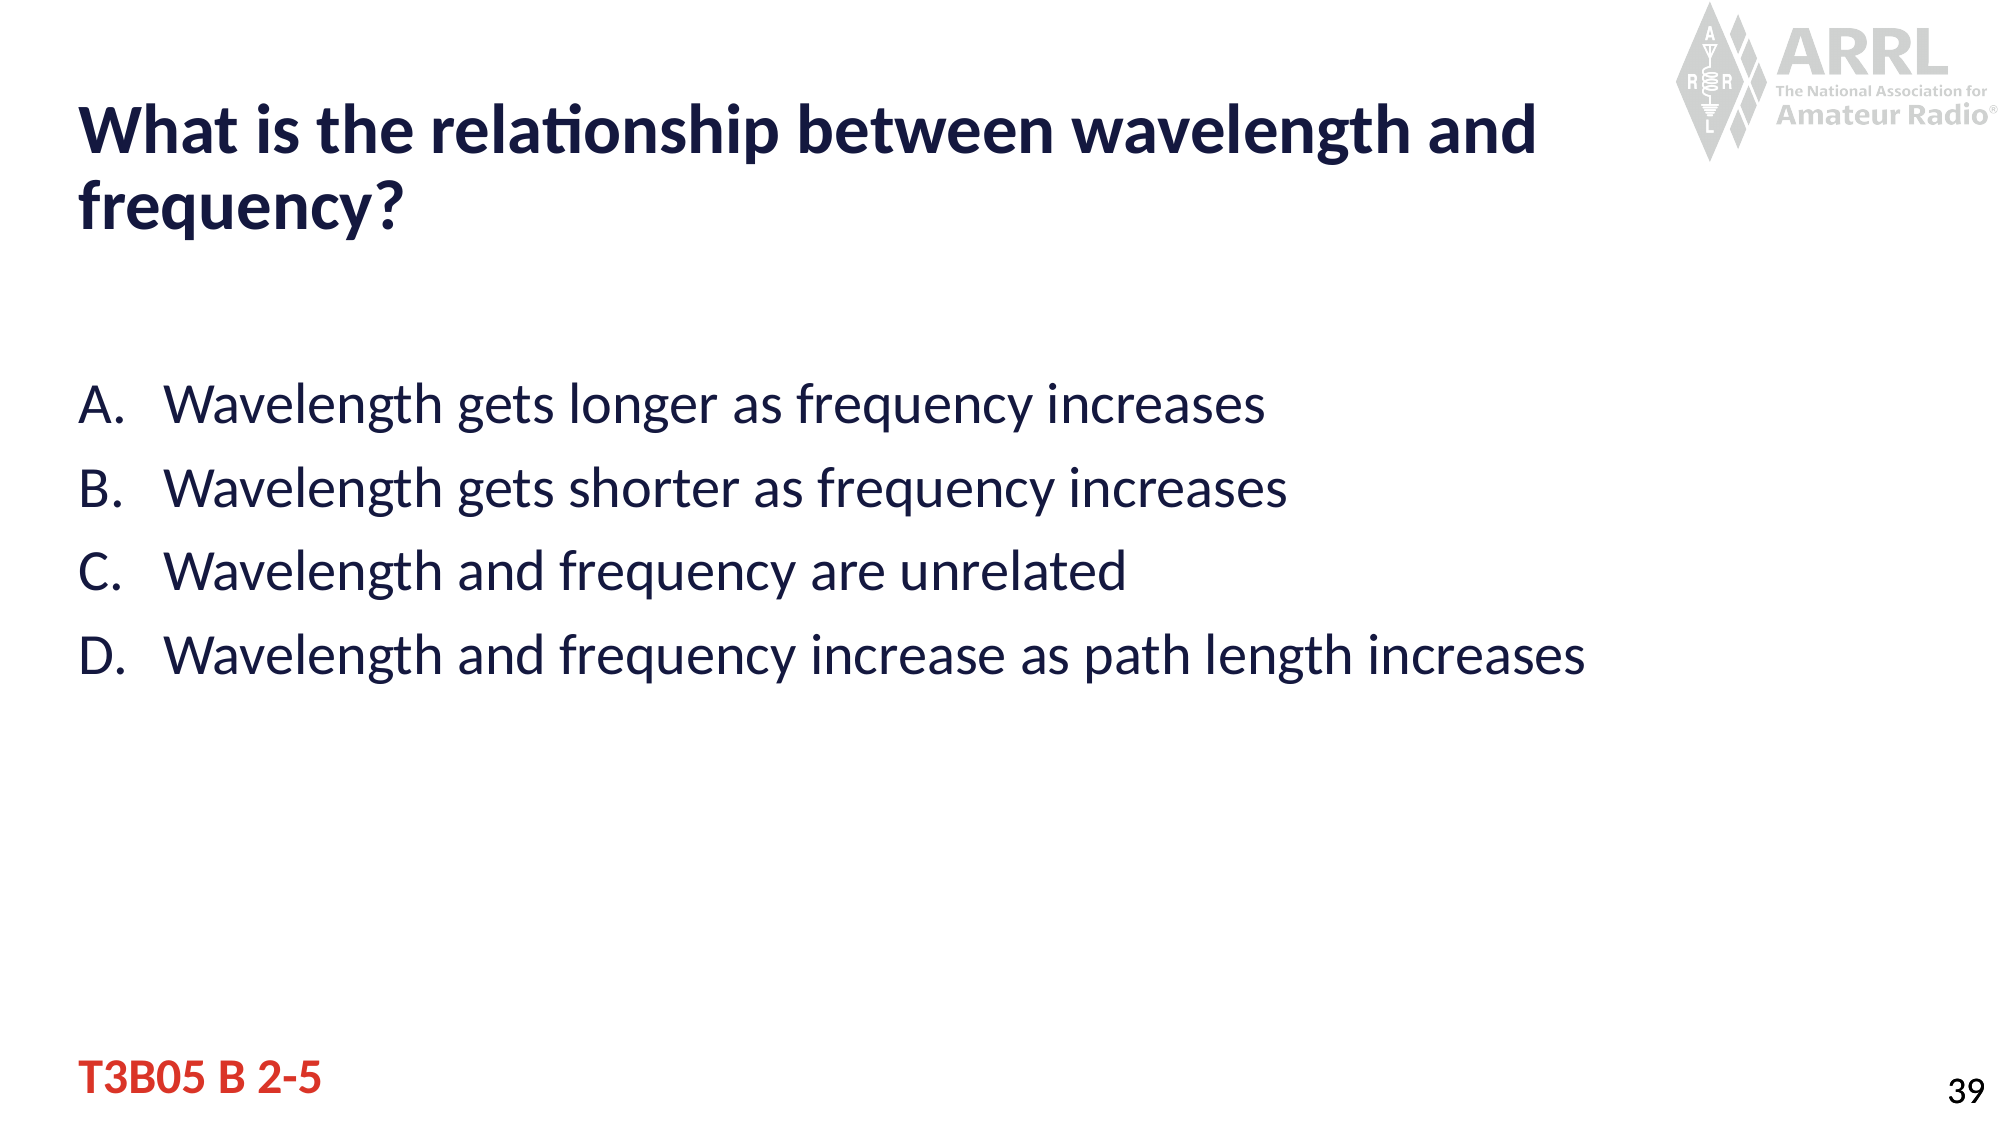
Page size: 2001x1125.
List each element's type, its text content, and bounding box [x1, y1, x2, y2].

list Wavelength gets longer as frequency increases Wavelength gets shorter as frequency increases Wavelength and frequency are unrelated Wavelength and frequency increase as path length increases [63, 365, 1863, 989]
picture [1674, 0, 2000, 164]
text_box T3B05 B 2-5 [63, 1036, 1737, 1112]
title What is the relationship between wavelength and frequency? [63, 59, 1863, 278]
